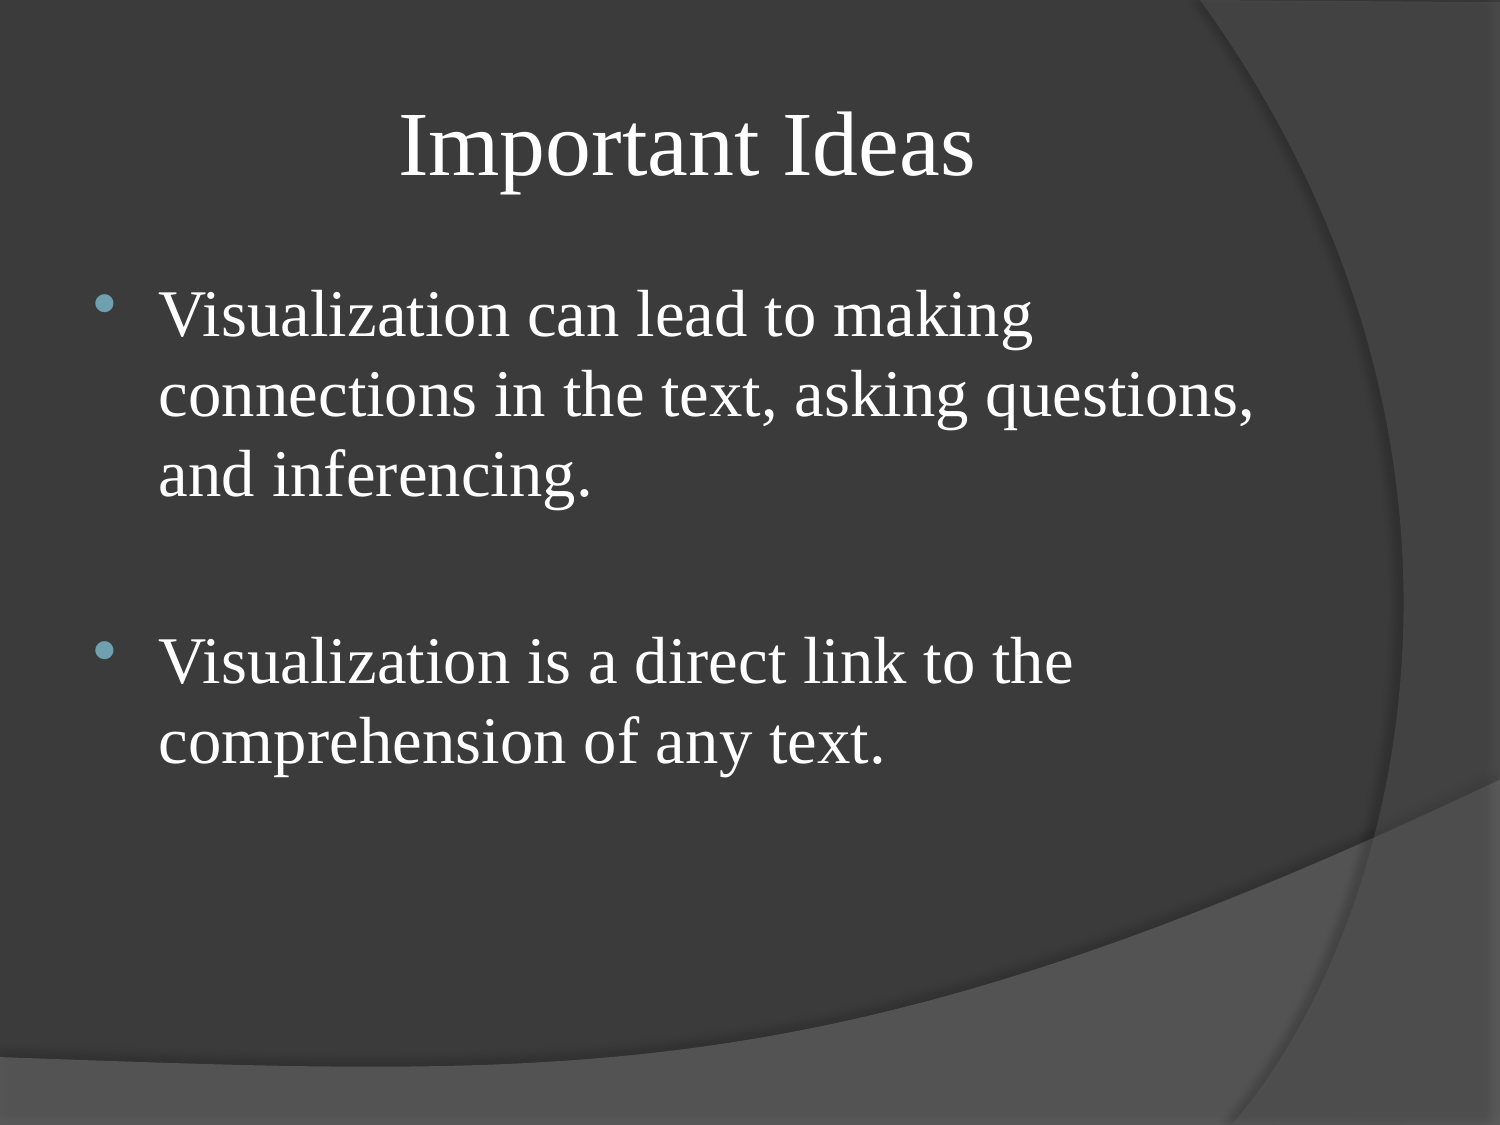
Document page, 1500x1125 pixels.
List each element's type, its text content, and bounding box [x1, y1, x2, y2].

list Visualization can lead to making connections in the text, asking questions, and inferencing. Visualization is a direct link to the comprehension of any text. [75, 262, 1300, 1005]
title Important Ideas [75, 45, 1300, 233]
